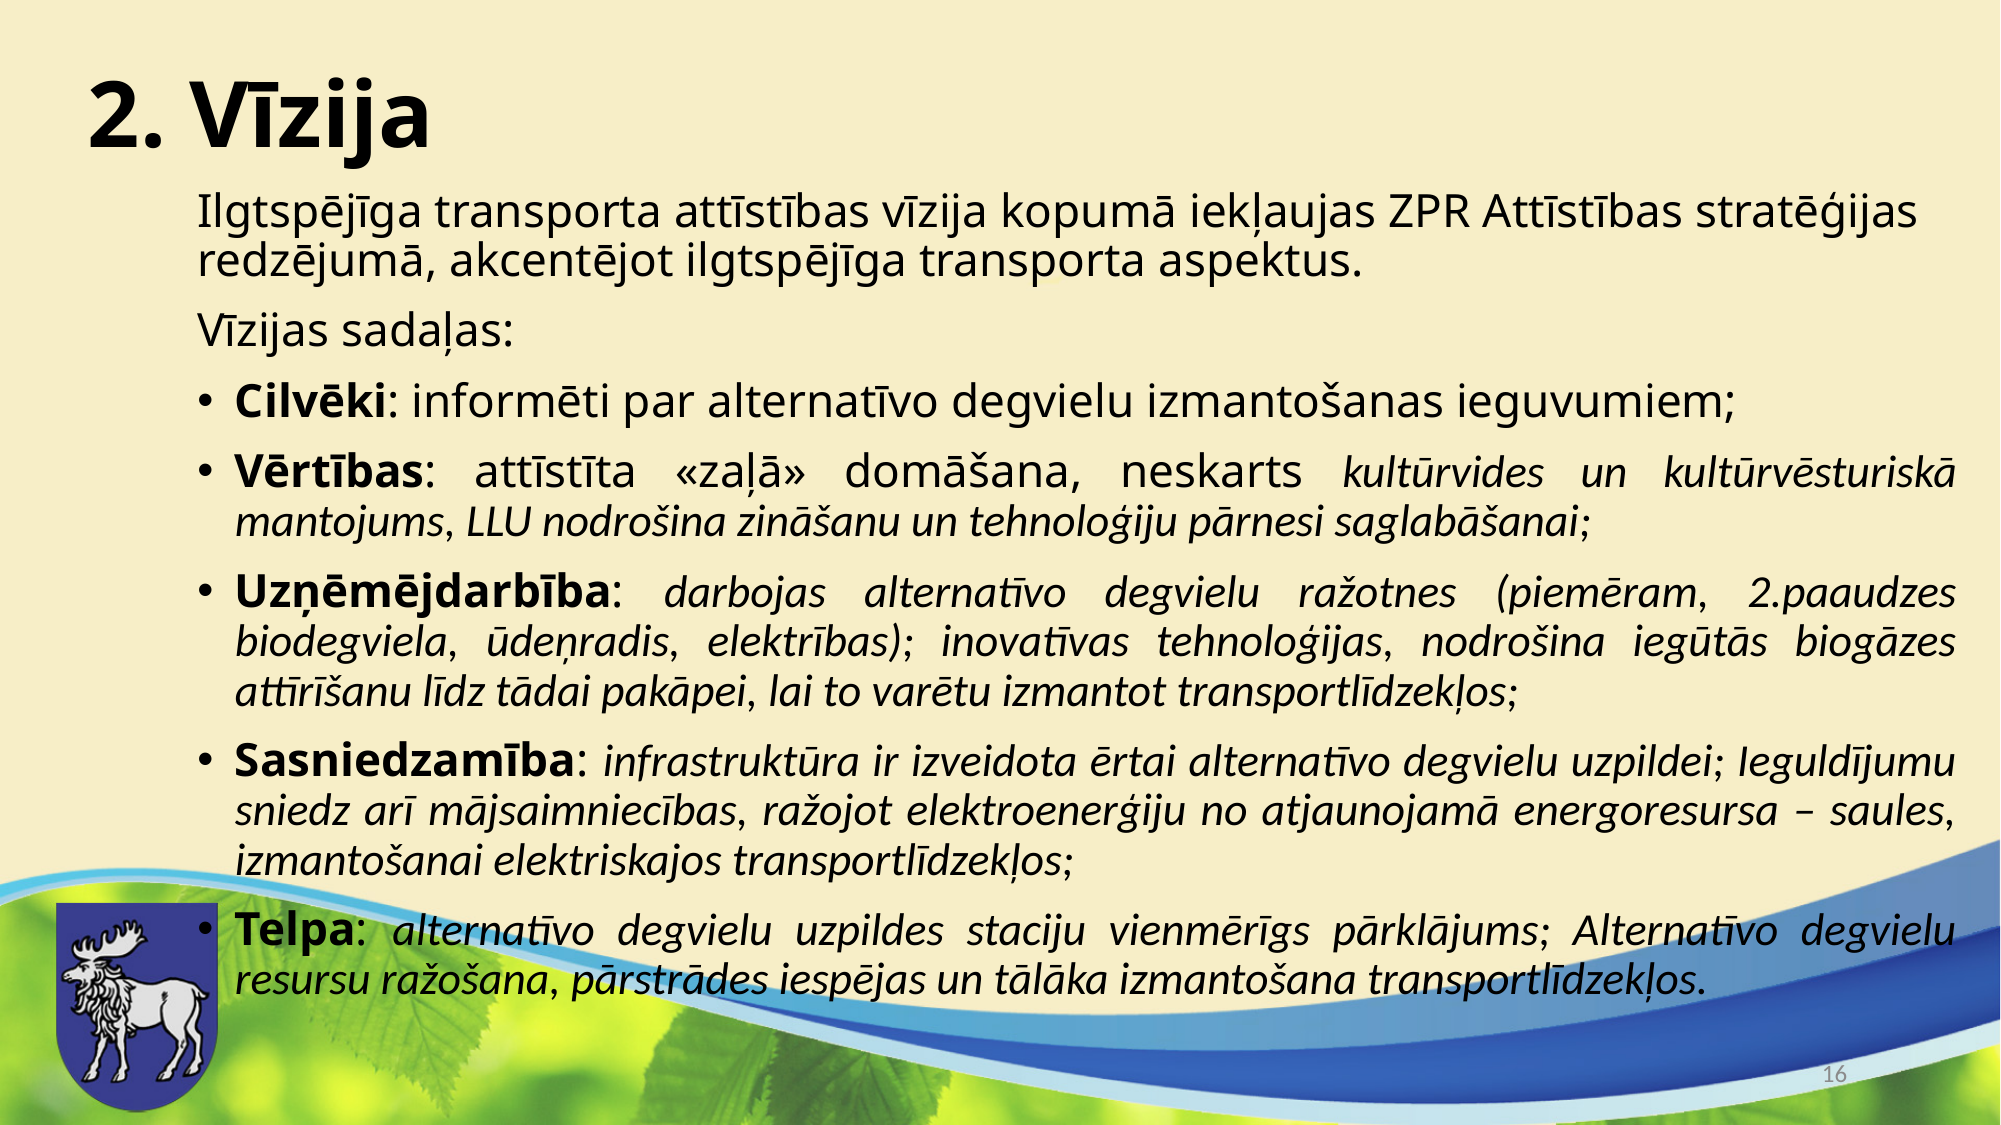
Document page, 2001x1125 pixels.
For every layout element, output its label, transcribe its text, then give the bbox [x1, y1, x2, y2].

title 2. Vīzija [72, 9, 1863, 227]
slide_number 16 [1412, 1042, 1863, 1103]
picture [0, 0, 2001, 1125]
list Ilgtspējīga transporta attīstības vīzija kopumā iekļaujas ZPR Attīstības stratēģijas redzējumā, akcentējot ilgtspējīga transporta aspektus. Vīzijas sadaļas: Cilvēki: informēti par alternatīvo degvielu izmantošanas ieguvumiem; Vērtības: attīstīta «zaļā» domāšana, neskarts kultūrvides un kultūrvēsturiskā mantojums, LLU nodrošina zināšanu un tehnoloģiju pārnesi saglabāšanai; Uzņēmējdarbība: darbojas alternatīvo degvielu ražotnes (piemēram, 2.paaudzes biodegviela, ūdeņradis, elektrības); inovatīvas tehnoloģijas, nodrošina iegūtās biogāzes attīrīšanu līdz tādai pakāpei, lai to varētu izmantot transportlīdzekļos; Sasniedzamība: infrastruktūra ir izveidota ērtai alternatīvo degvielu uzpildei; Ieguldījumu sniedz arī mājsaimniecības, ražojot elektroenerģiju no atjaunojamā energoresursa – saules, izmantošanai elektriskajos transportlīdzekļos; Telpa: alternatīvo degvielu uzpildes staciju vienmērīgs pārklājums; Alternatīvo degvielu resursu ražošana, pārstrādes iespējas un tālāka izmantošana transportlīdzekļos. [182, 180, 1973, 1006]
